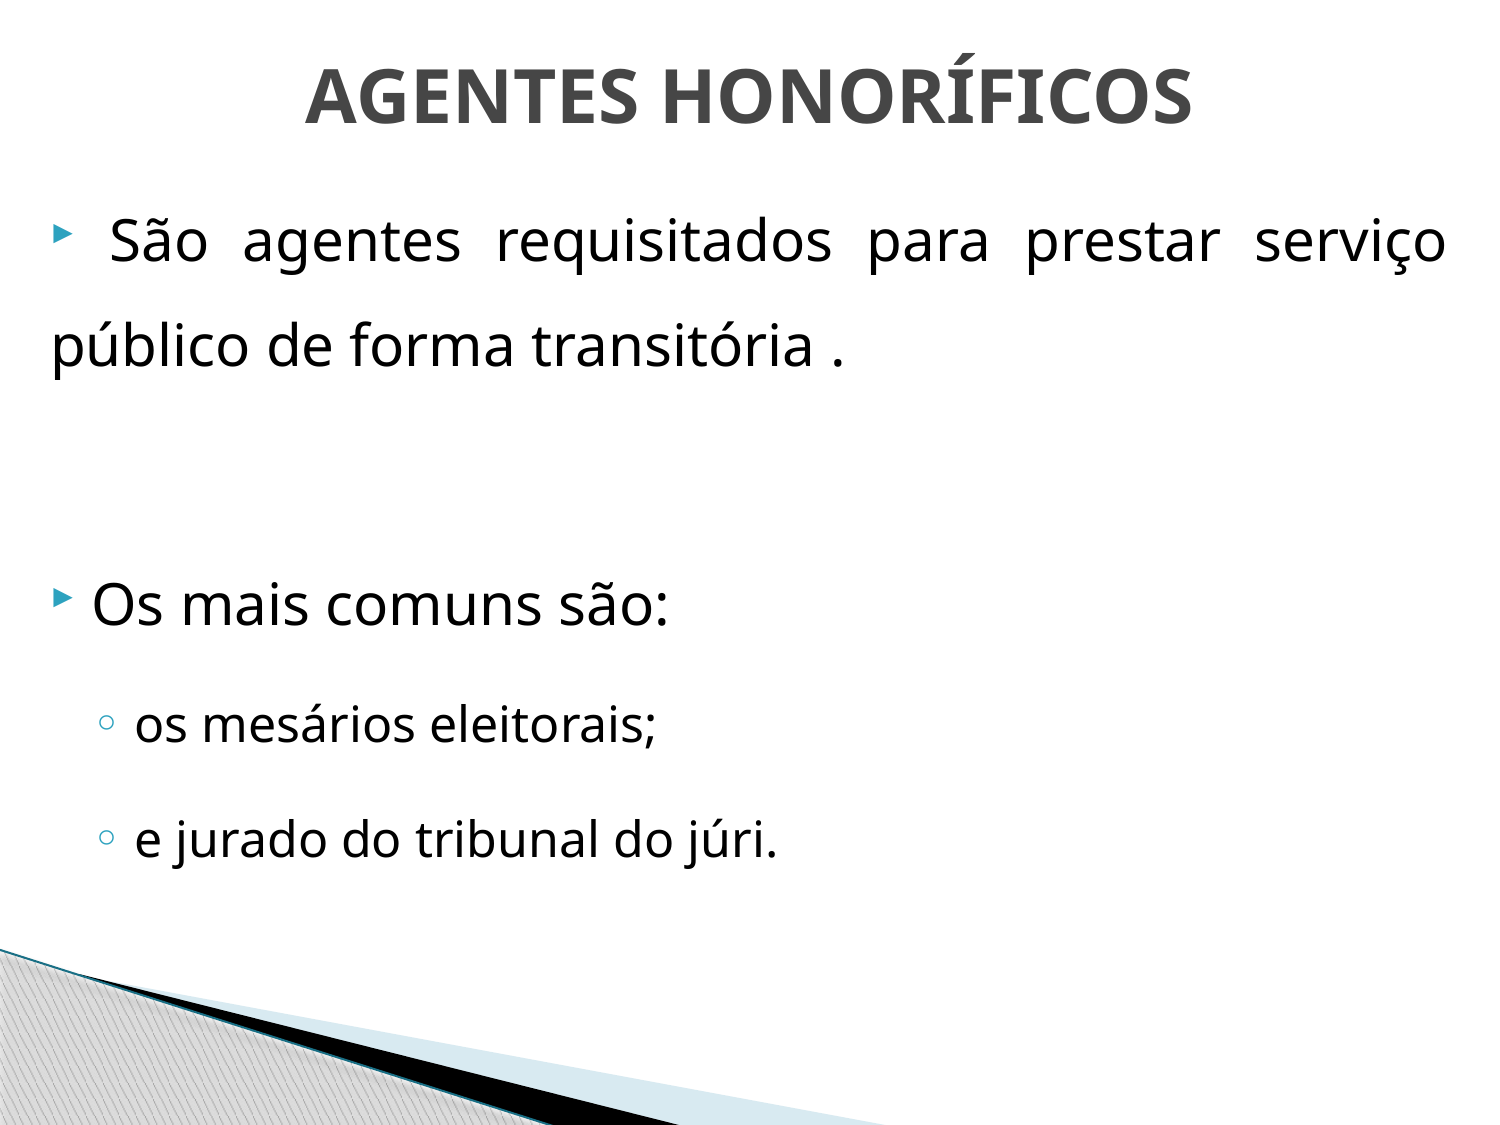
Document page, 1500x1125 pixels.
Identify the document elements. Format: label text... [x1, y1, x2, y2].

title AGENTES HONORÍFICOS [0, 0, 1500, 188]
list São agentes requisitados para prestar serviço público de forma transitória . Os mais comuns são: os mesários eleitorais; e jurado do tribunal do júri. [35, 160, 1463, 1125]
